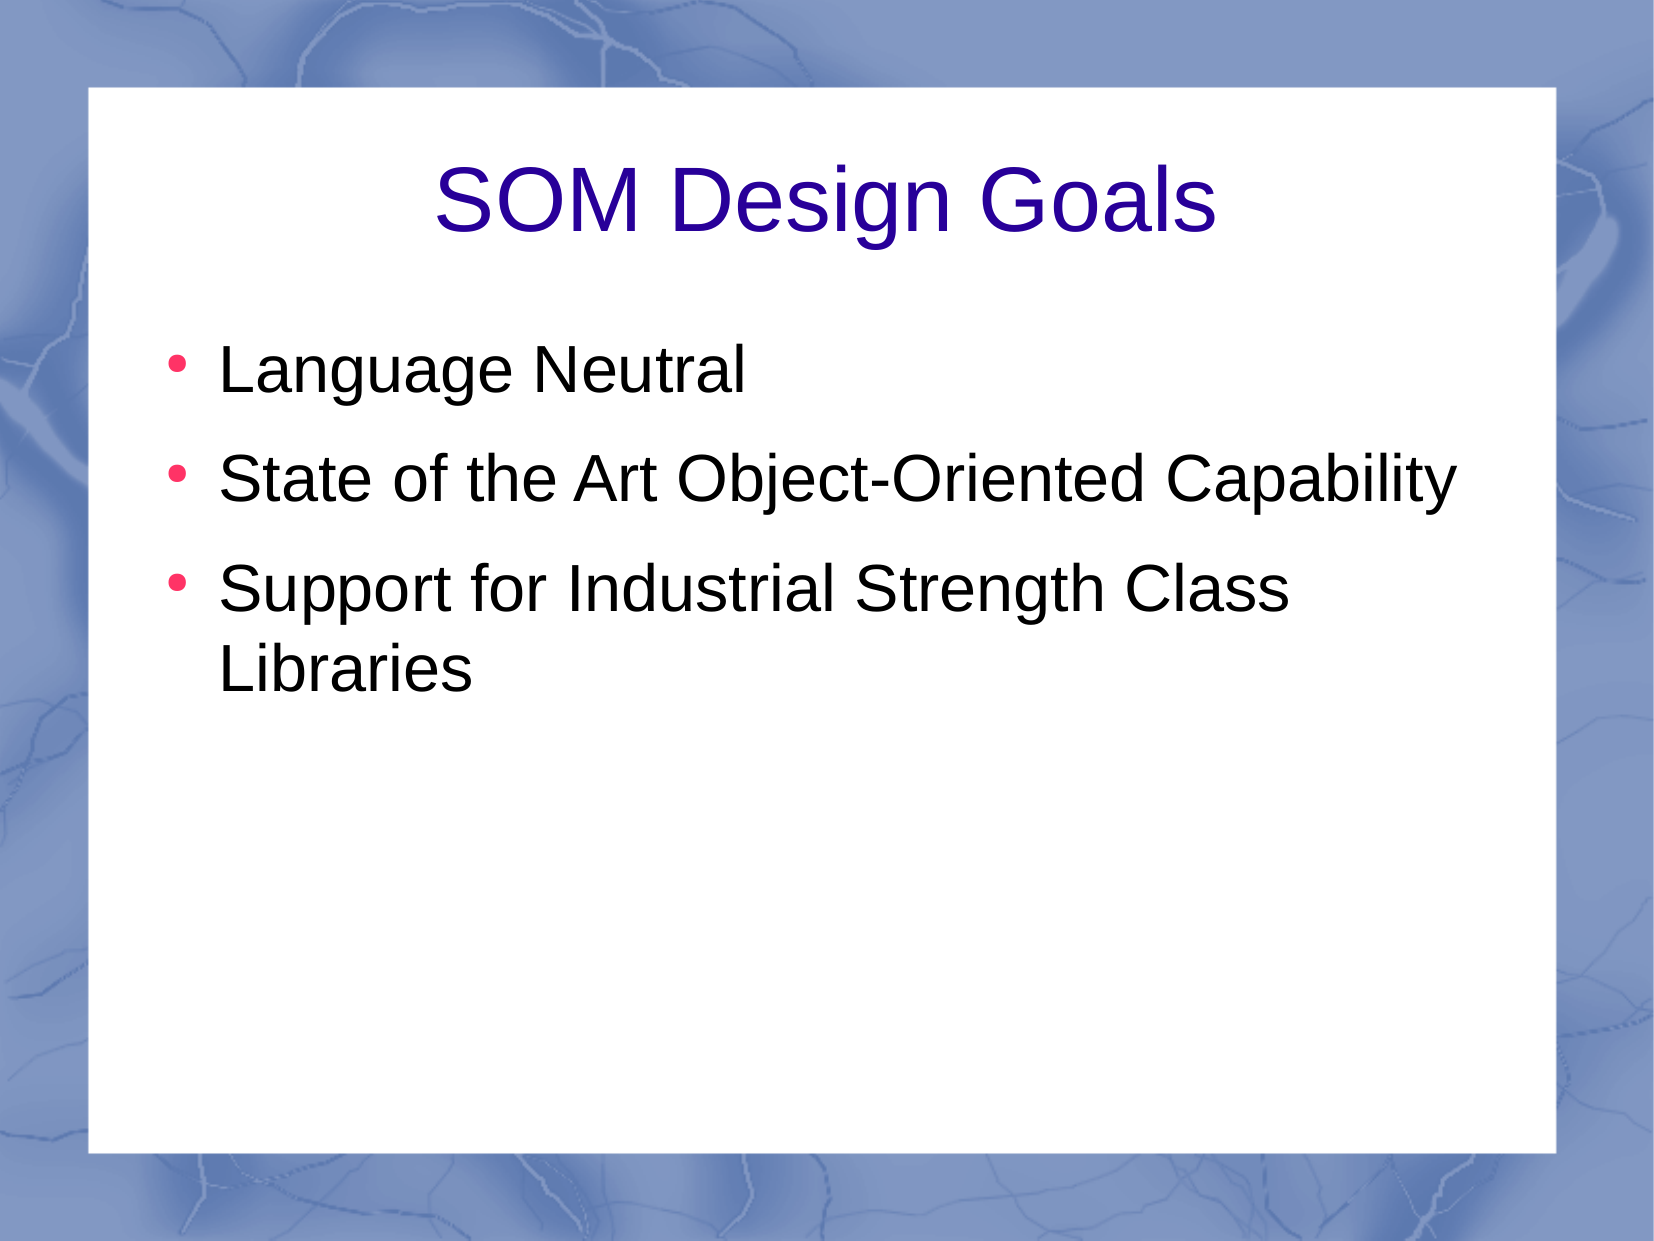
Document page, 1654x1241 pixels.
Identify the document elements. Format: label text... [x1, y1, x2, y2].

list Language Neutral State of the Art Object-Oriented Capability Support for Industrial Strength Class Libraries [147, 325, 1506, 1031]
picture [0, 0, 1654, 1241]
title SOM Design Goals [118, 90, 1536, 298]
